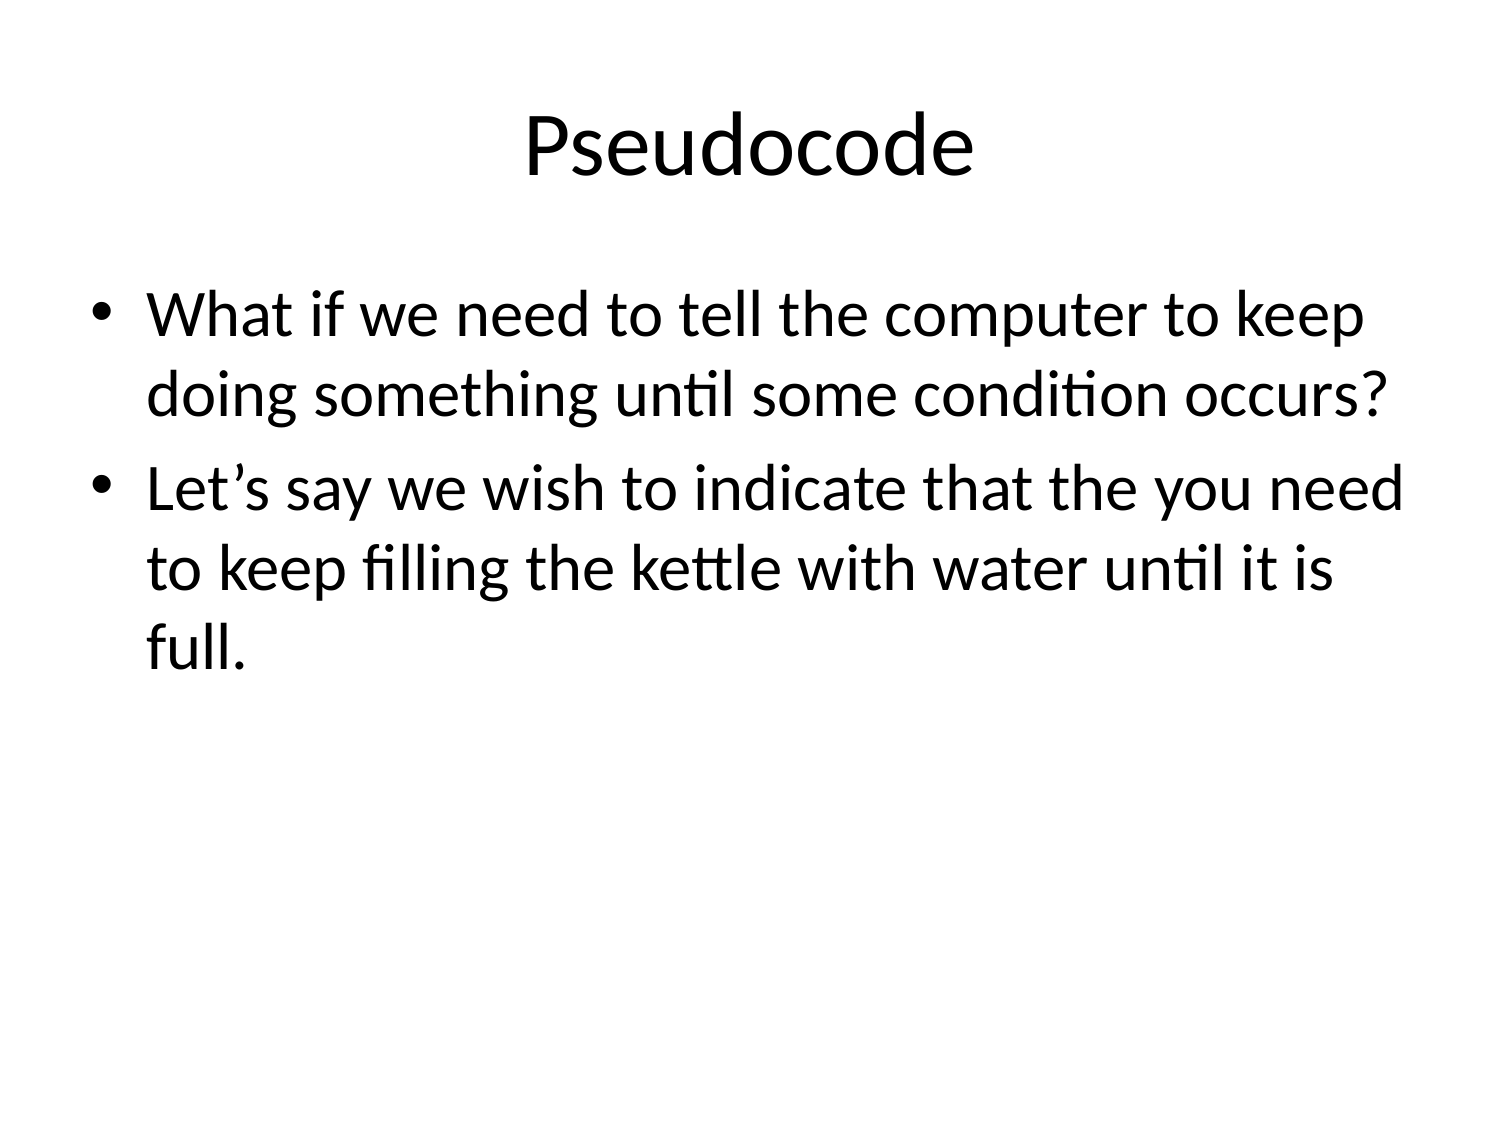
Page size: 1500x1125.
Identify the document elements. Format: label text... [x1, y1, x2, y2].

list What if we need to tell the computer to keep doing something until some condition occurs? Let’s say we wish to indicate that the you need to keep filling the kettle with water until it is full. [75, 262, 1425, 1005]
title Pseudocode [75, 45, 1425, 233]
